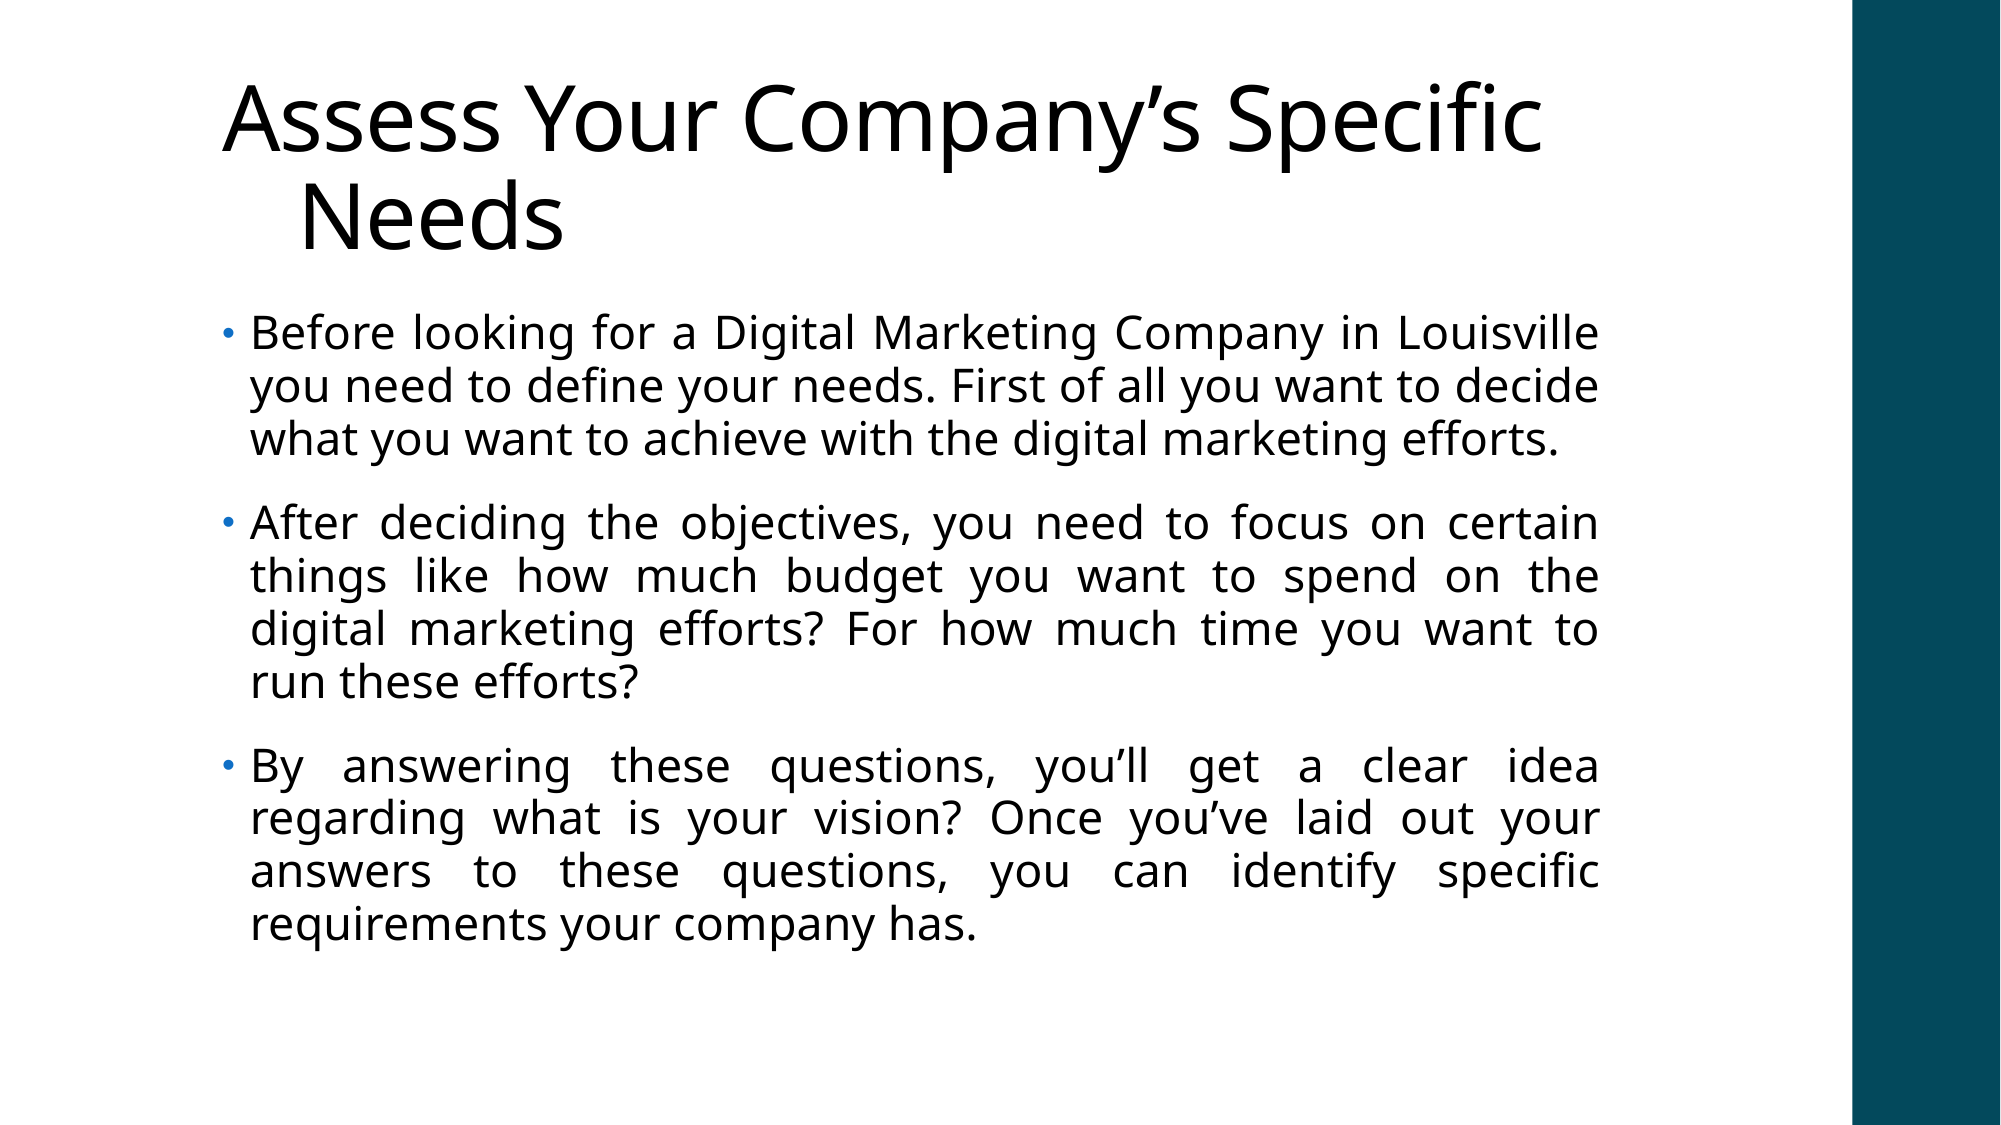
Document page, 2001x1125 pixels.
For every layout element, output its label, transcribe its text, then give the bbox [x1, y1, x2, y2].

list Before looking for a Digital Marketing Company in Louisville you need to define your needs. First of all you want to decide what you want to achieve with the digital marketing efforts. After deciding the objectives, you need to focus on certain things like how much budget you want to spend on the digital marketing efforts? For how much time you want to run these efforts? By answering these questions, you’ll get a clear idea regarding what is your vision? Once you’ve laid out your answers to these questions, you can identify specific requirements your company has. [206, 299, 1617, 1014]
title Assess Your Company’s Specific Needs [206, 60, 1797, 278]
